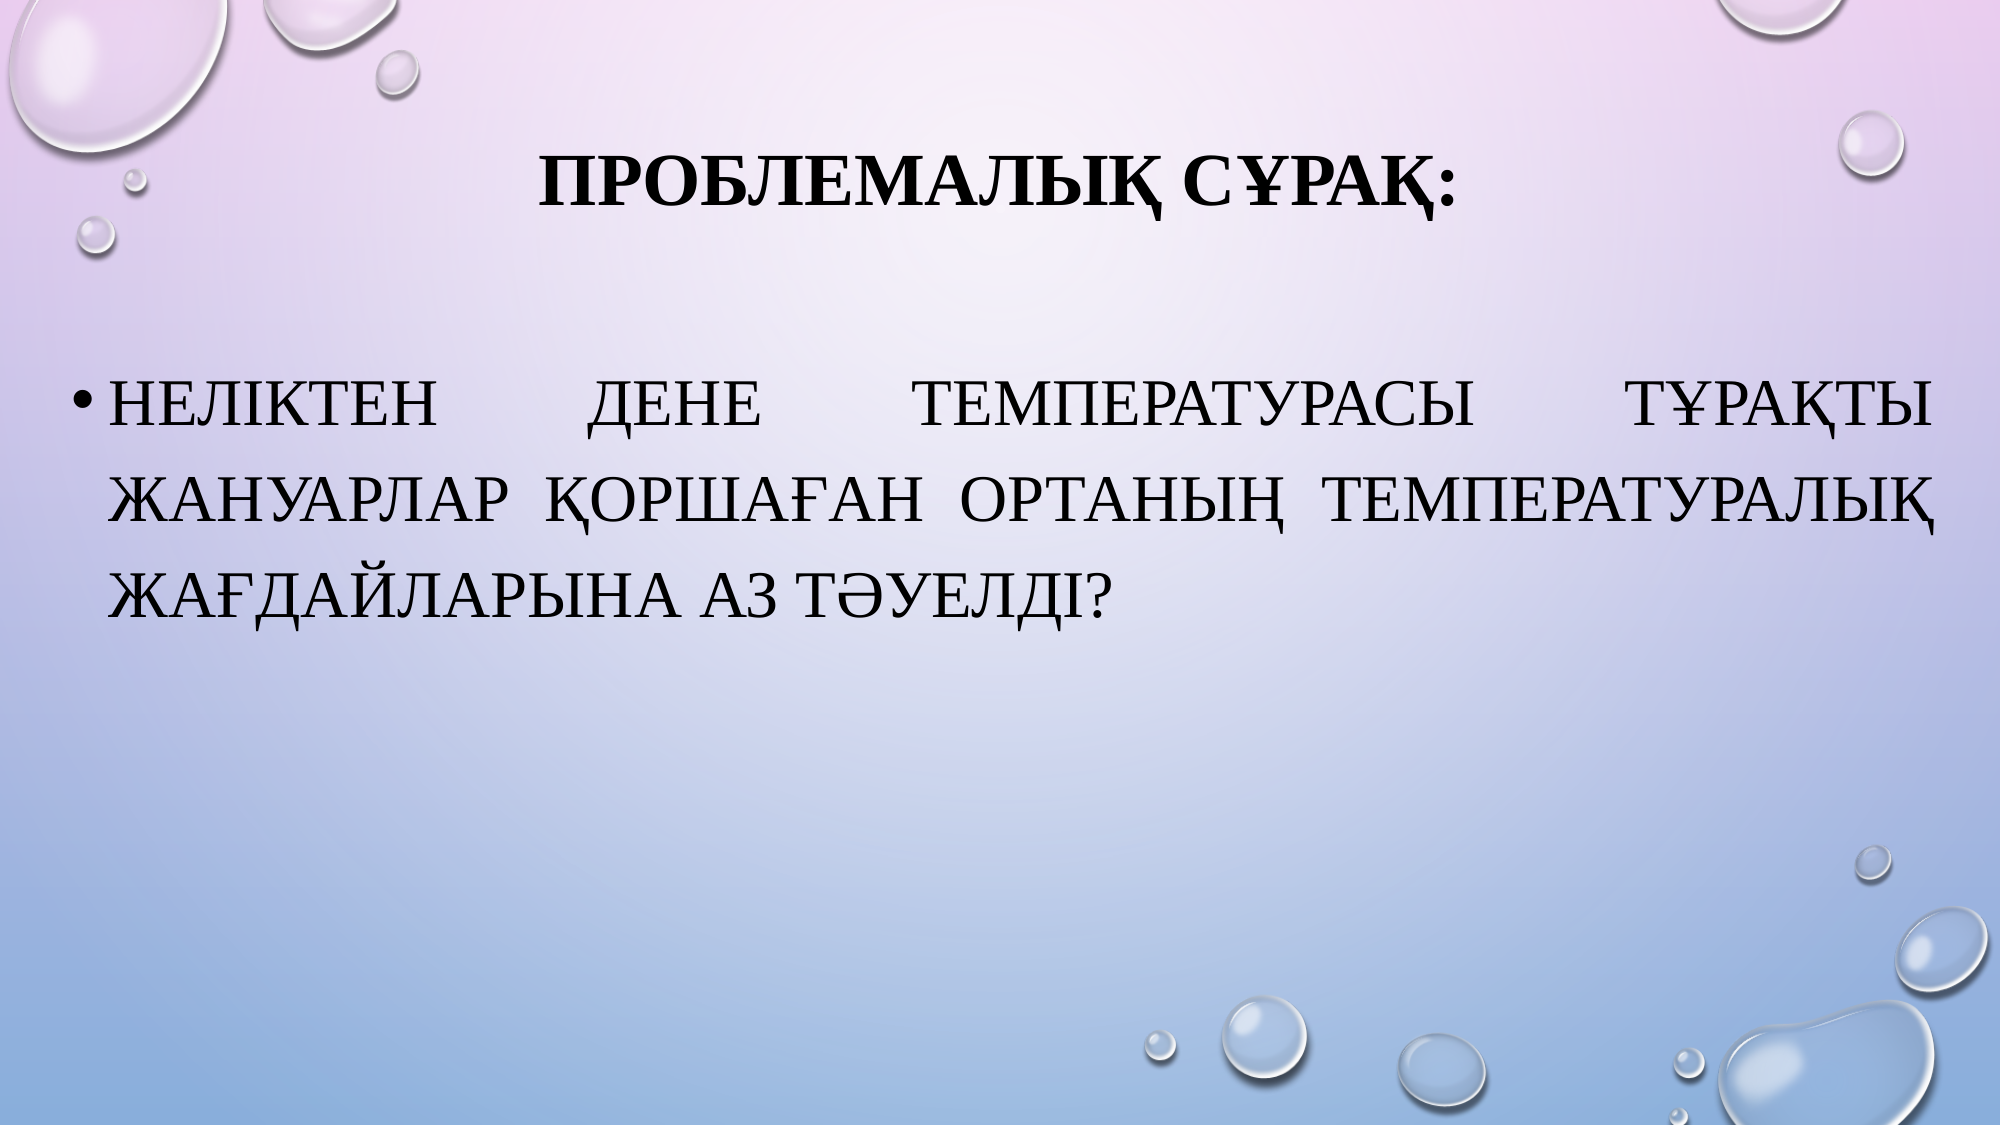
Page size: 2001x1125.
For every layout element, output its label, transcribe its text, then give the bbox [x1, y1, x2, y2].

picture [0, 0, 2000, 1125]
title Проблемалық сұрақ: [149, 101, 1851, 261]
list Неліктен дене температурасы тұрақты жануарлар қоршаған ортаның температуралық жағдайларына аз тәуелді? [56, 334, 1950, 785]
